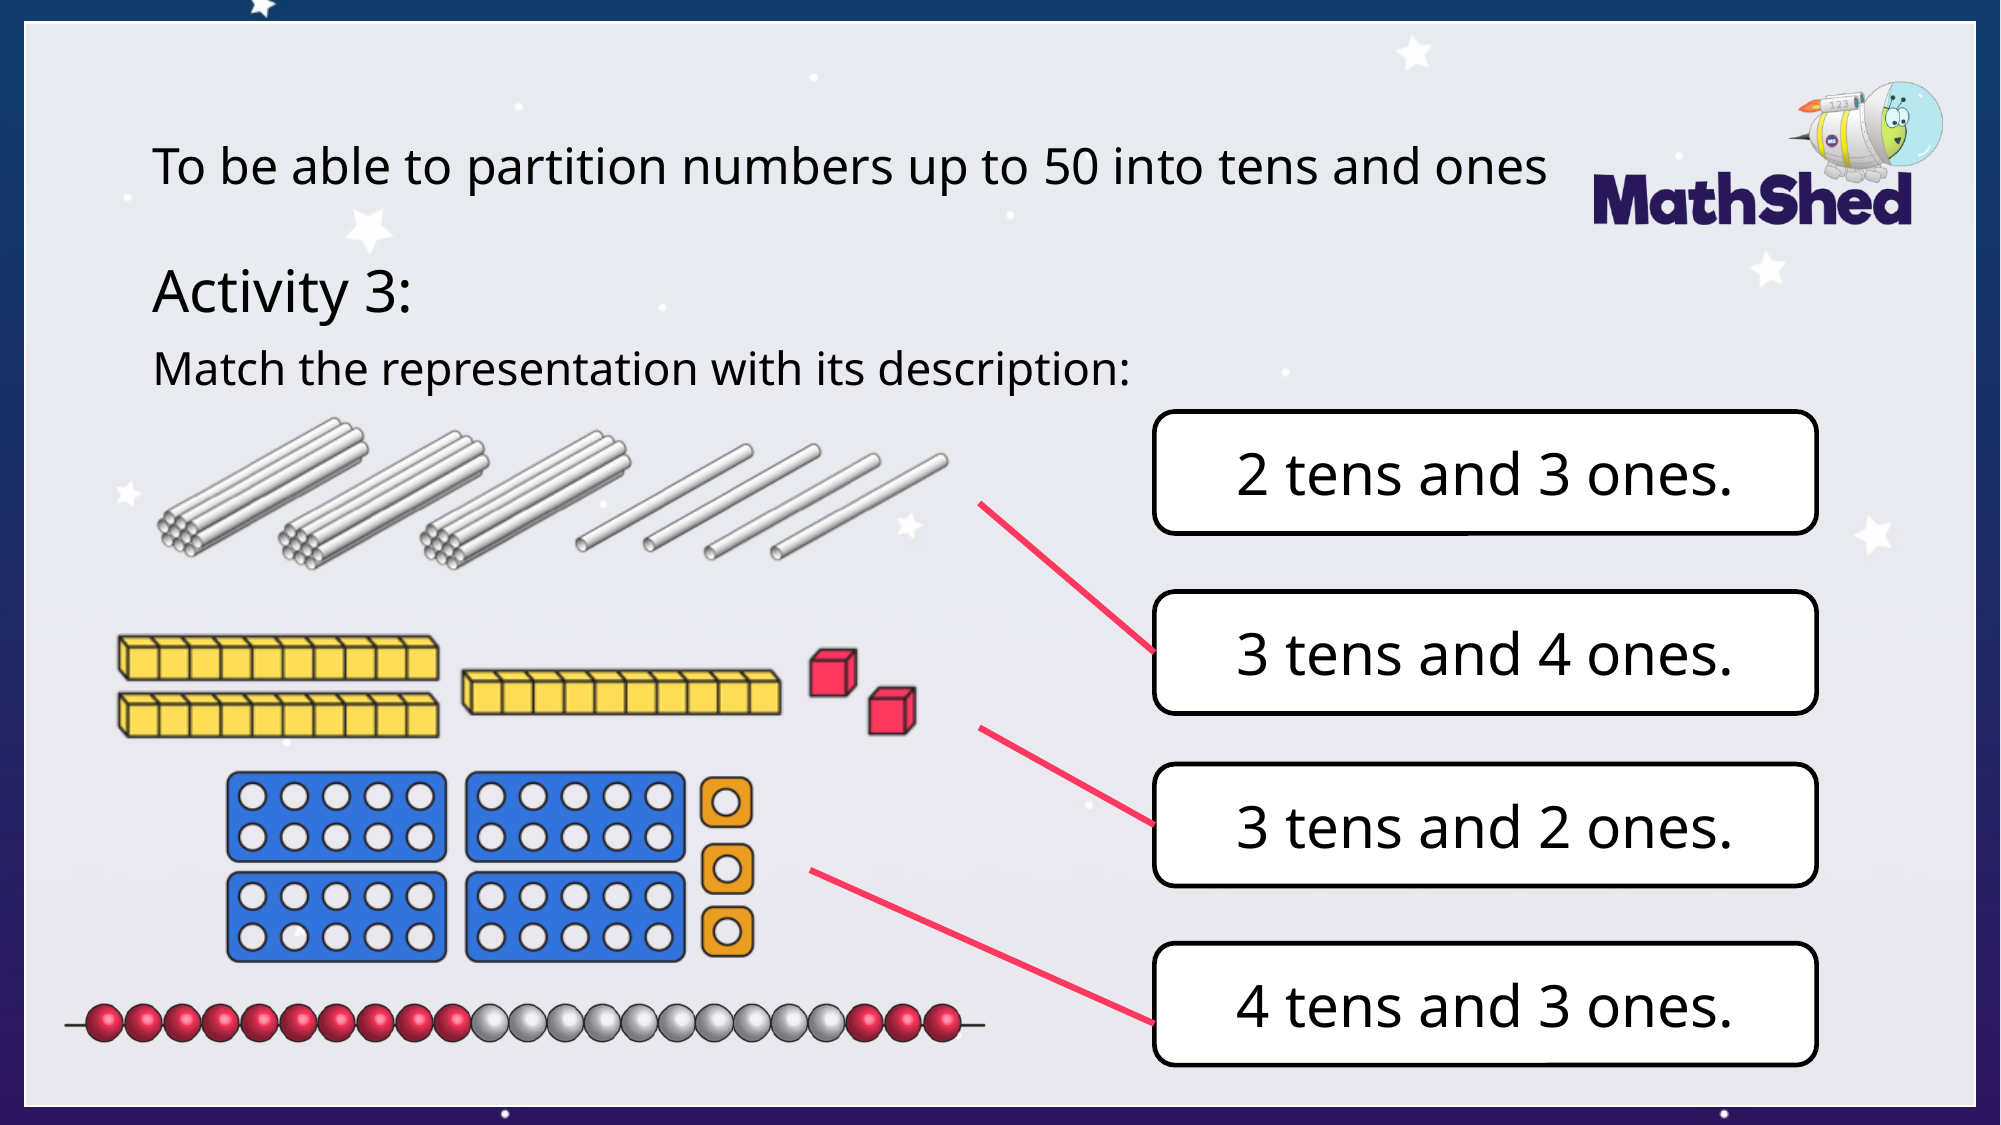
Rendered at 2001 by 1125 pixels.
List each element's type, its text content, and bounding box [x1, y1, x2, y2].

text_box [979, 727, 1155, 826]
text_box 3 tens and 2 ones. [1153, 763, 1818, 888]
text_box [979, 502, 1155, 653]
text_box 4 tens and 3 ones. [1153, 942, 1818, 1067]
list Activity 3: Match the representation with its description: [137, 255, 1931, 969]
text_box 3 tens and 4 ones. [1153, 590, 1818, 715]
title To be able to partition numbers up to 50 into tens and ones [137, 59, 1578, 255]
text_box 2 tens and 3 ones. [1153, 410, 1818, 535]
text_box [809, 869, 1155, 1024]
picture [0, 0, 2001, 1125]
